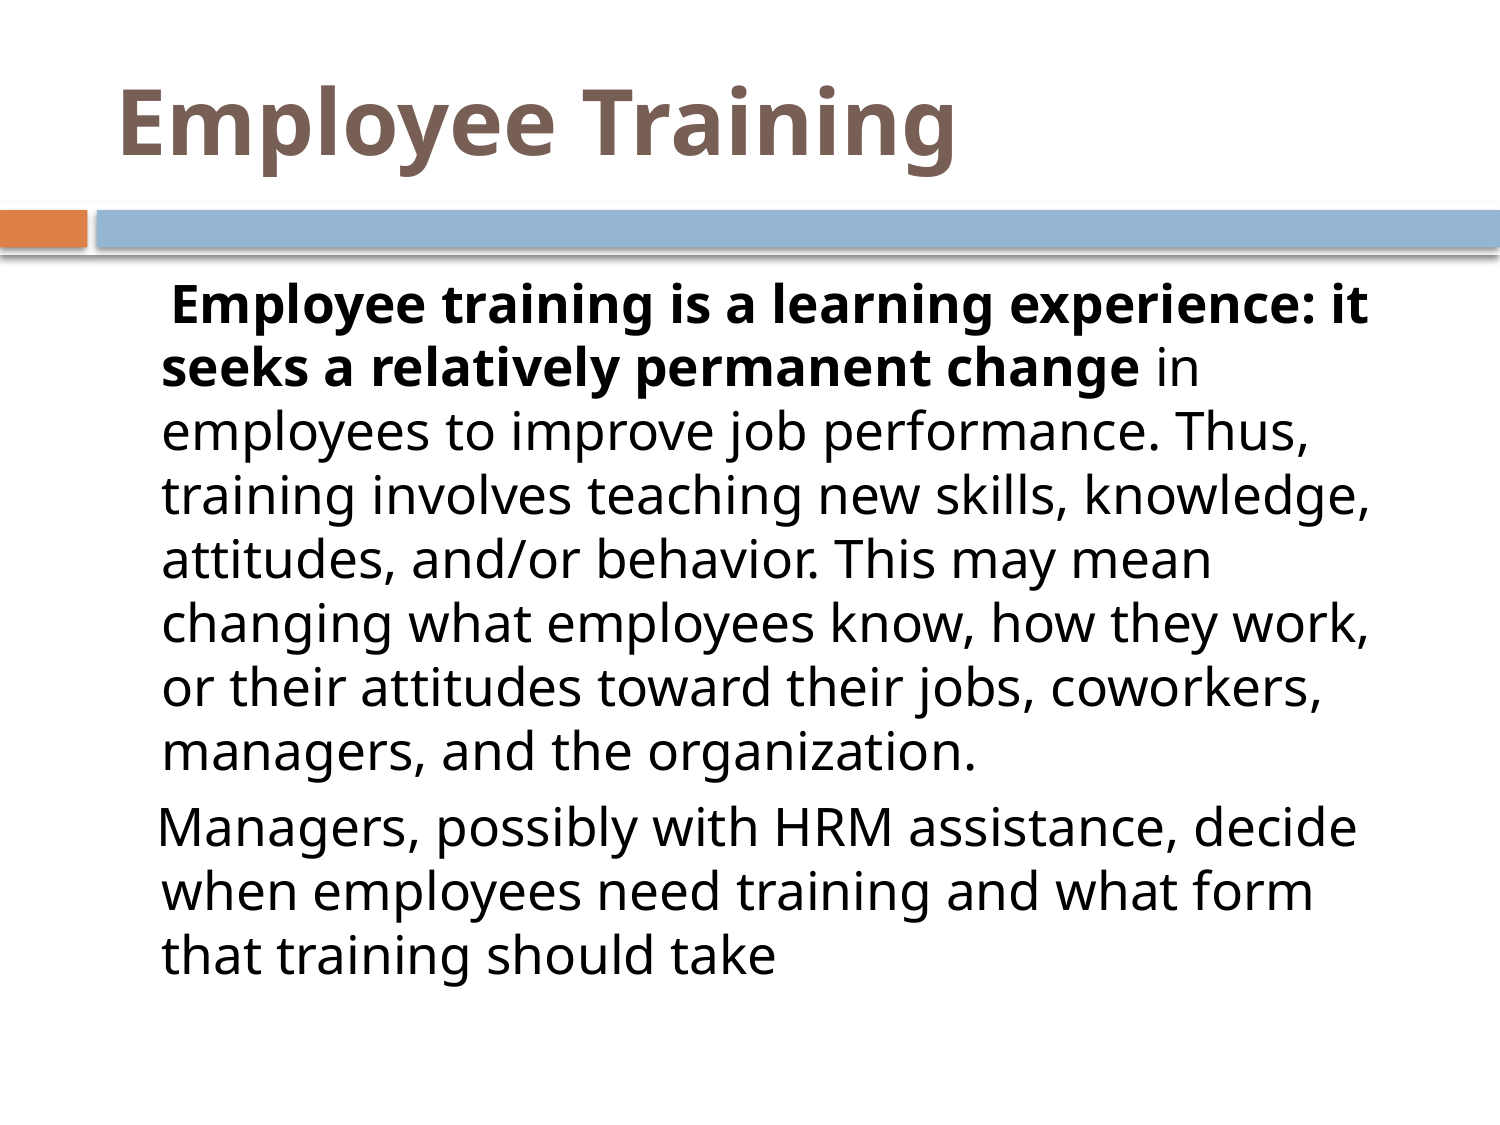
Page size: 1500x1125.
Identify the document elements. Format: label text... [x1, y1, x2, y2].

title Employee Training [100, 37, 1438, 200]
list Employee training is a learning experience: it seeks a relatively permanent change in employees to improve job performance. Thus, training involves teaching new skills, knowledge, attitudes, and/or behavior. This may mean changing what employees know, how they work, or their attitudes toward their jobs, coworkers, managers, and the organization. Managers, possibly with HRM assistance, decide when employees need training and what form that training should take [100, 262, 1438, 1000]
